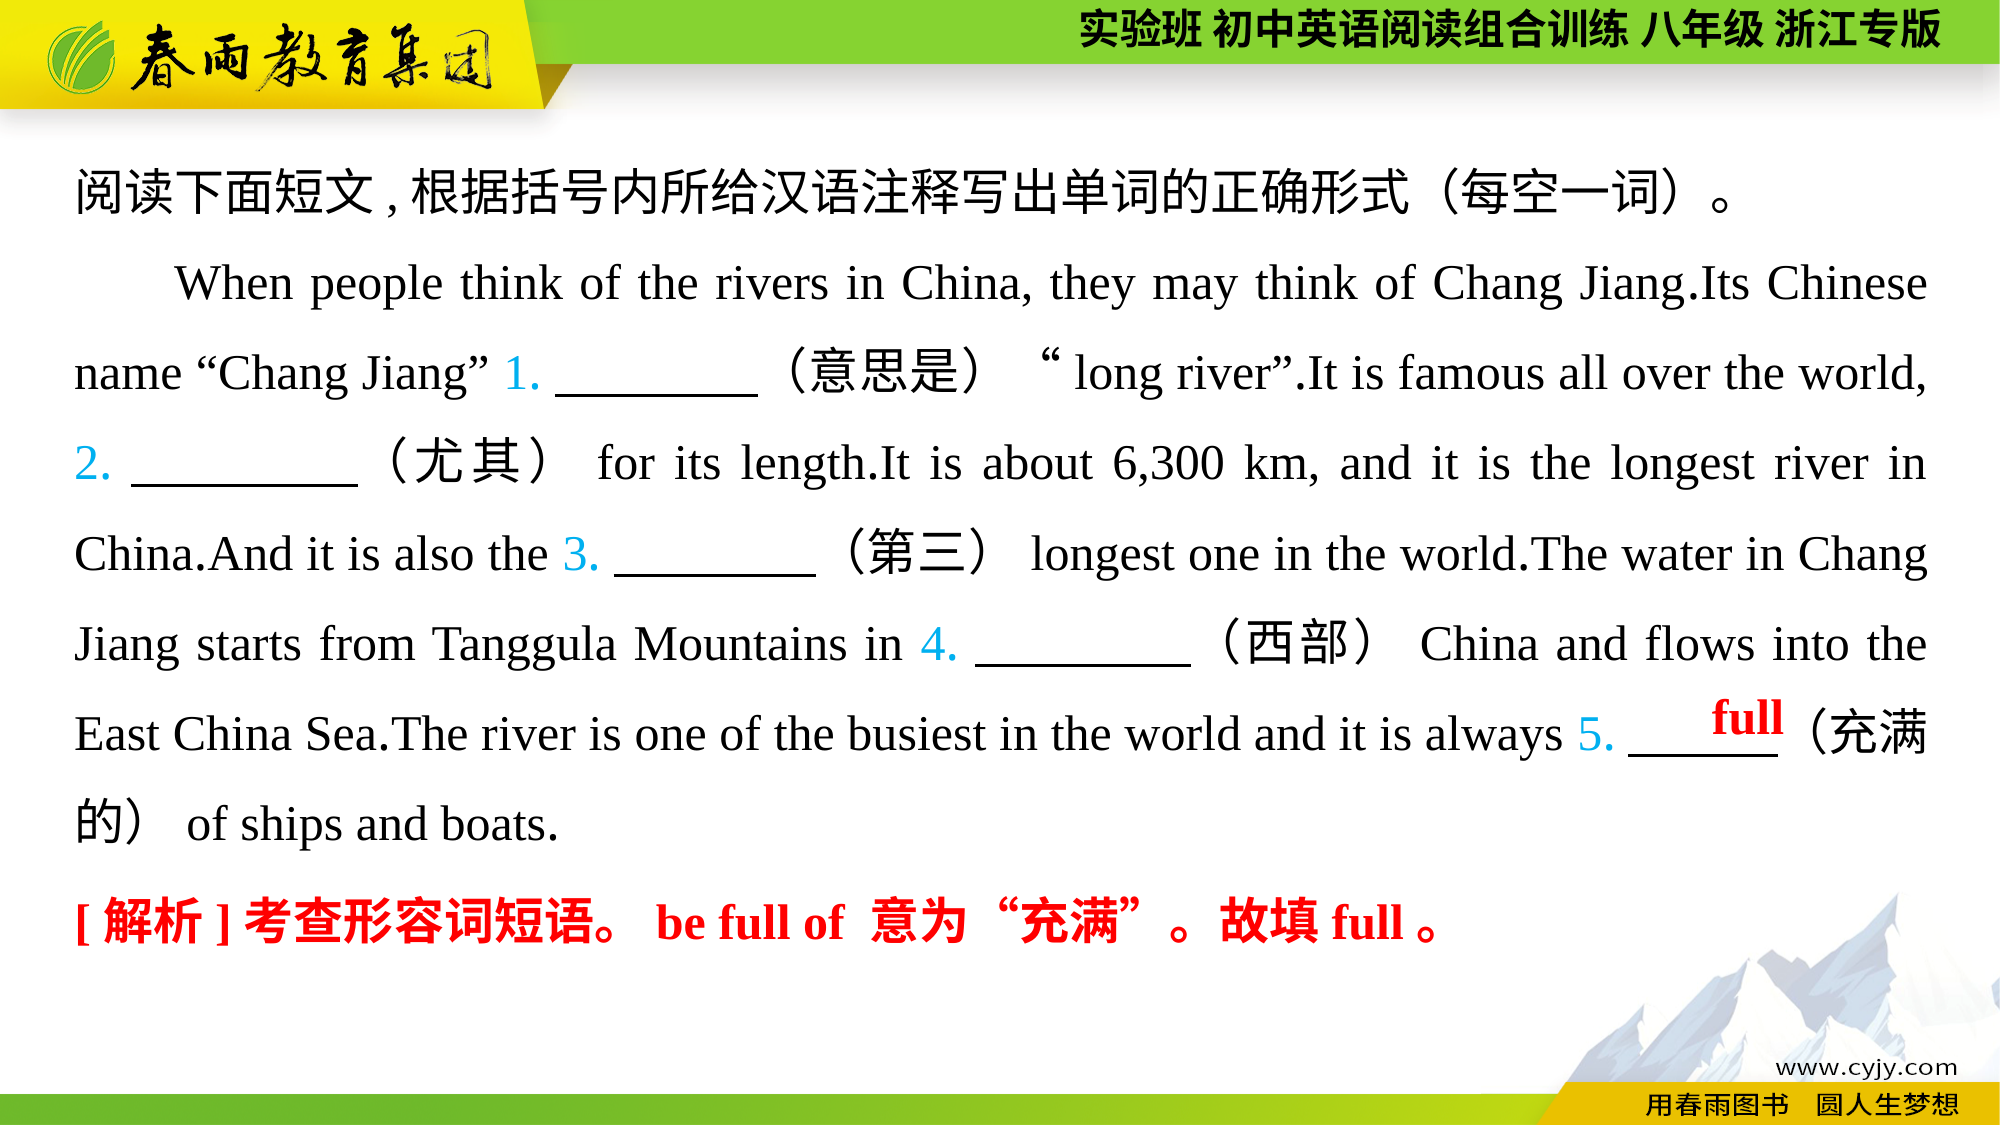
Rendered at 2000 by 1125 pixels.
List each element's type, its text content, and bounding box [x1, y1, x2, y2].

text_box full [1697, 677, 1800, 753]
list 阅读下面短文,根据括号内所给汉语注释写出单词的正确形式（每空一词）。 When people think of the rivers in China, they may think of Chang Jiang.Its Chinese name “Chang Jiang” 1. （意思是）“long river”.It is famous all over the world, 2. （尤其）for its length.It is about 6,300 km, and it is the longest river in China.And it is also the 3. （第三）longest one in the world.The water in Chang Jiang starts from Tanggula Mountains in 4. （西部）China and flows into the East China Sea.The river is one of the busiest in the world and it is always 5. （充满的）of ships and boats. [59, 122, 1944, 854]
picture [0, 0, 2000, 1125]
text_box [解析]考查形容词短语。be full of 意为“充满”。故填full。 [59, 854, 1944, 957]
